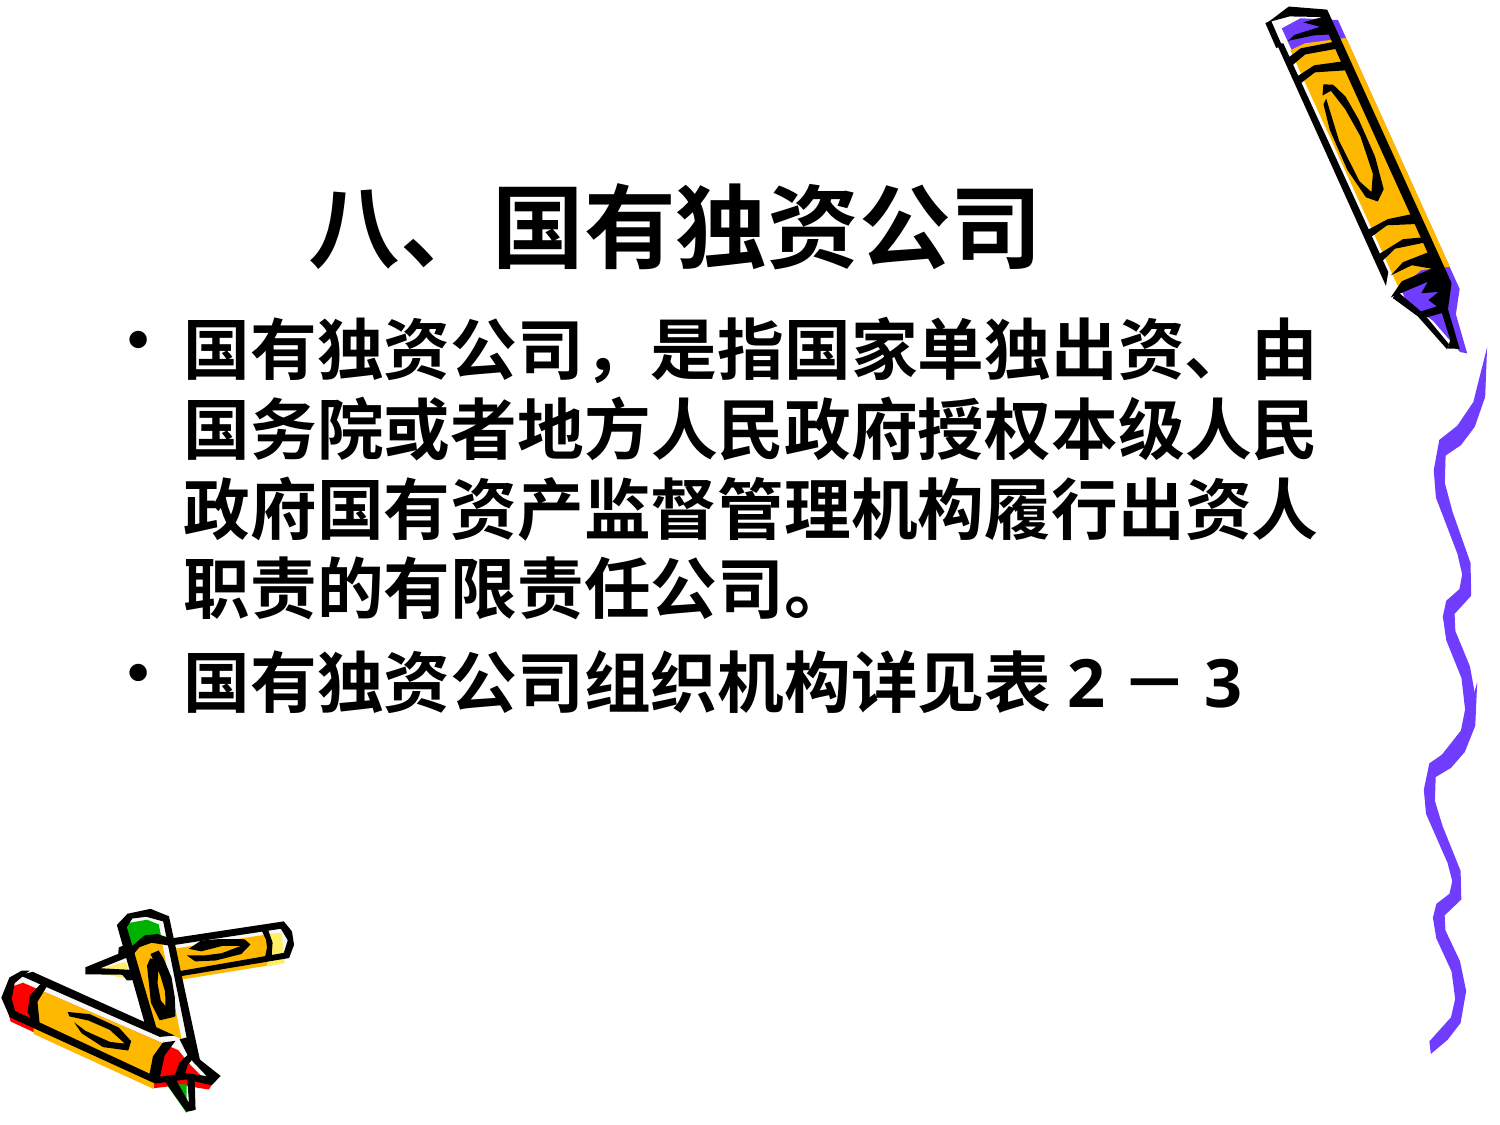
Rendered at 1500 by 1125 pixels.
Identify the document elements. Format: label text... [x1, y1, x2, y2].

list 国有独资公司，是指国家单独出资、由国务院或者地方人民政府授权本级人民政府国有资产监督管理机构履行出资人职责的有限责任公司。 国有独资公司组织机构详见表2－3 [112, 299, 1376, 901]
title 八、国有独资公司 [112, 24, 1240, 288]
